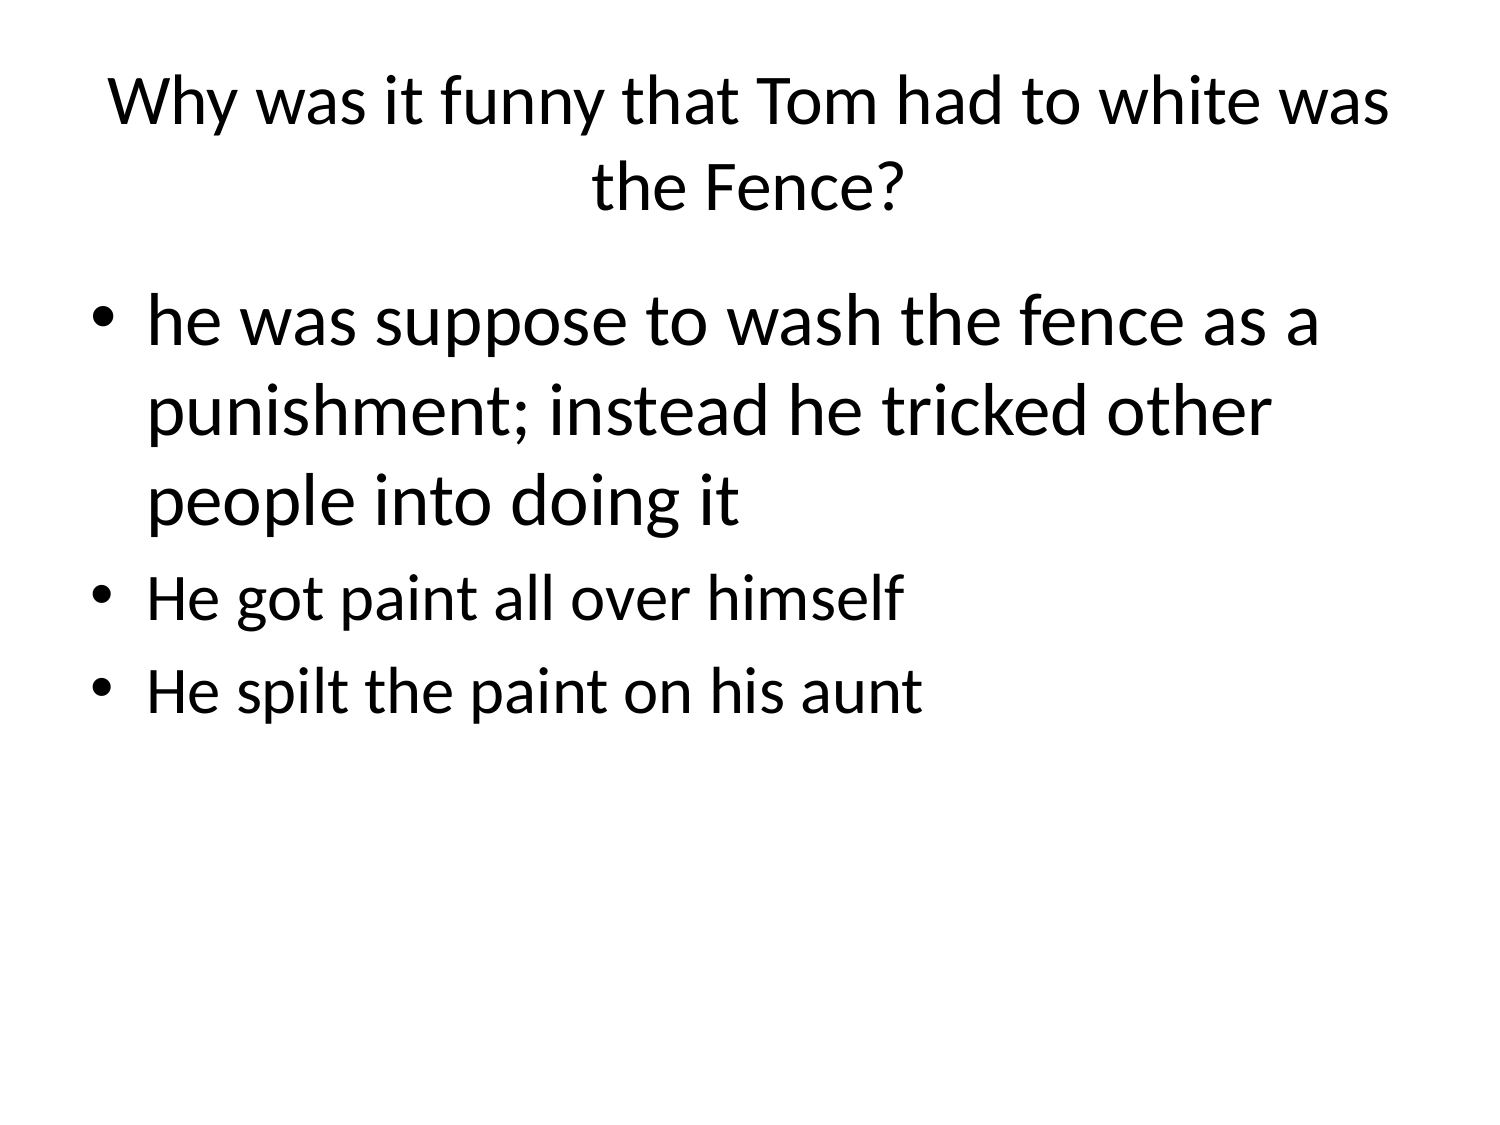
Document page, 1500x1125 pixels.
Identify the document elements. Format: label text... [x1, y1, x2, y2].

list he was suppose to wash the fence as a punishment; instead he tricked other people into doing it He got paint all over himself He spilt the paint on his aunt [75, 262, 1425, 1005]
title Why was it funny that Tom had to white was the Fence? [75, 45, 1425, 233]
